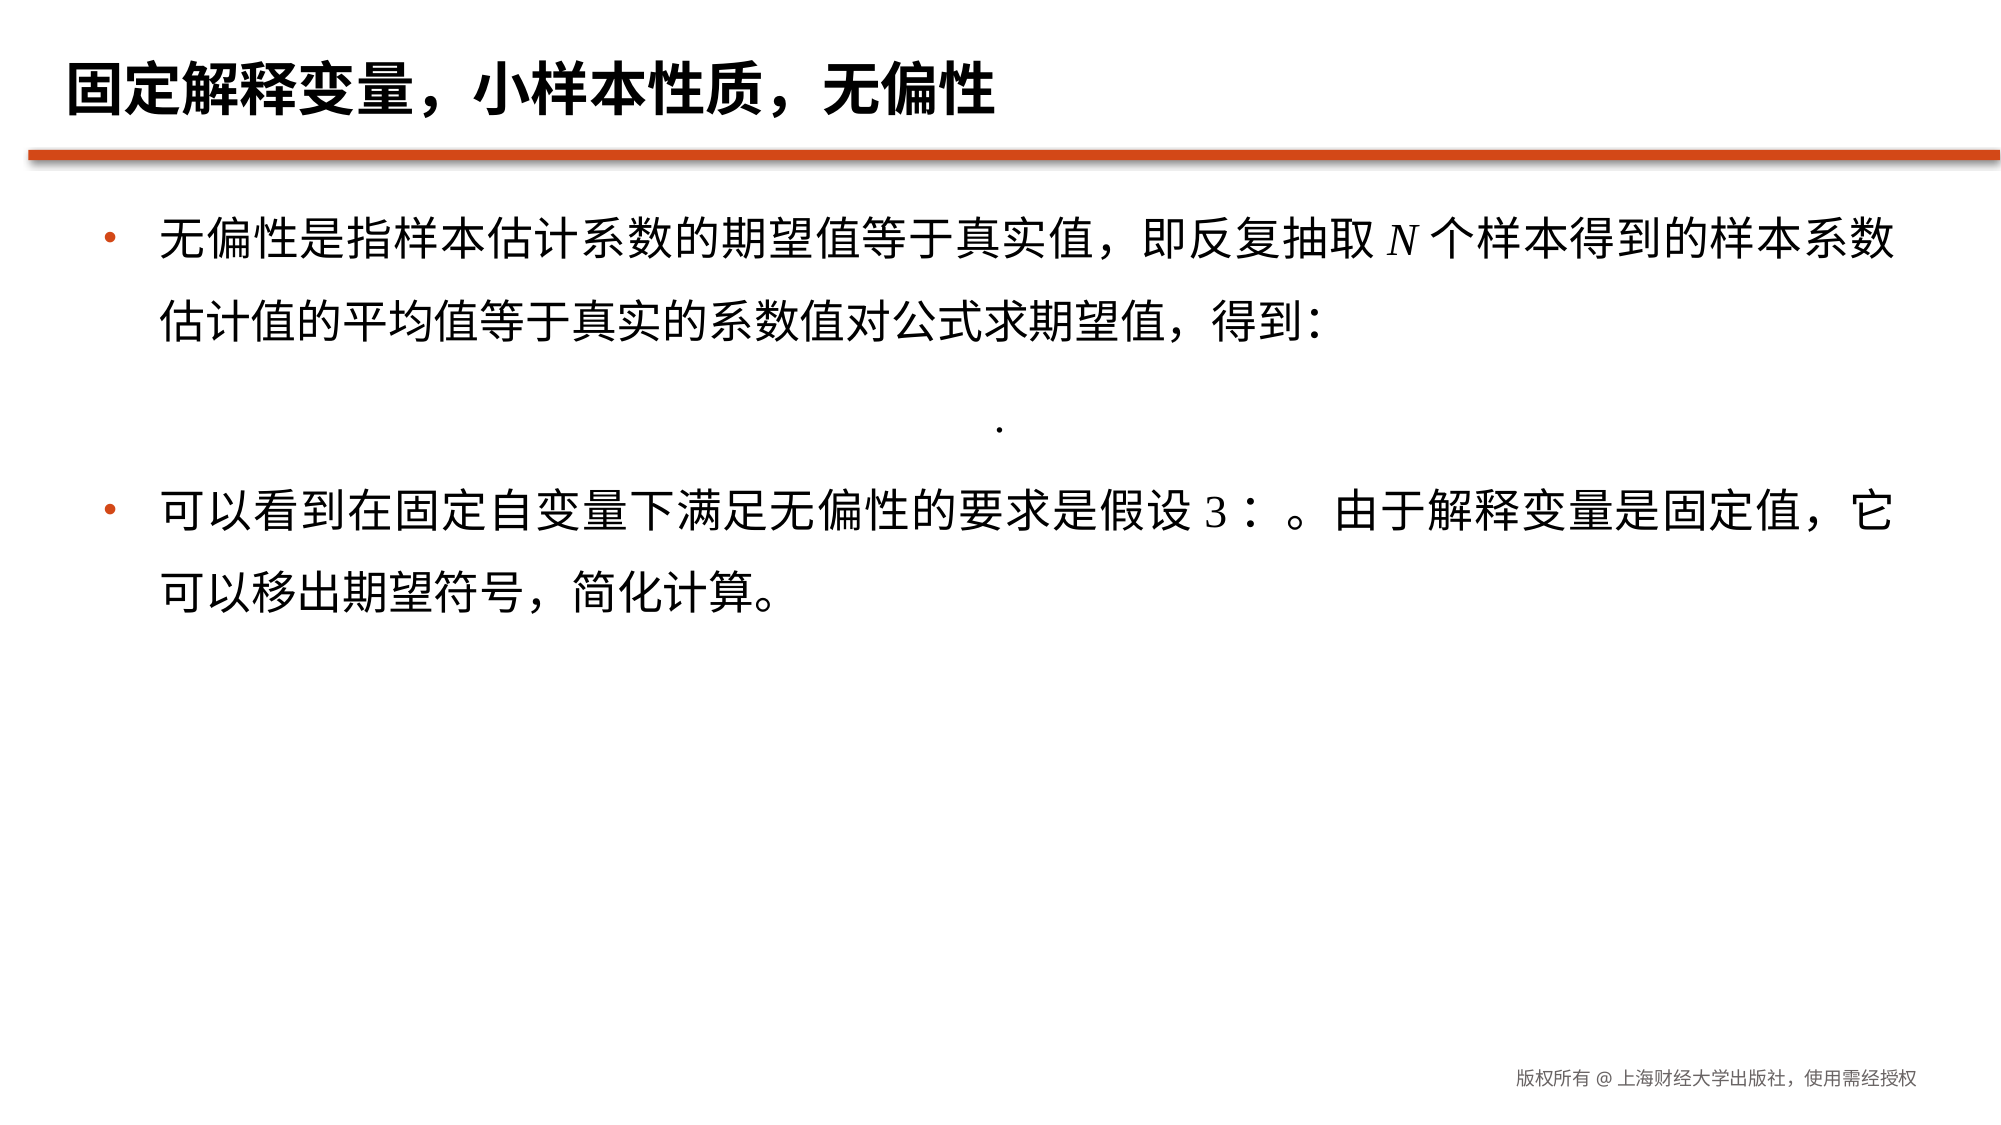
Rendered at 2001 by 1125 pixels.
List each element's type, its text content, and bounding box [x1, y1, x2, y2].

title 固定解释变量，小样本性质，无偏性 [50, 50, 1825, 138]
footer 版权所有@上海财经大学出版社，使用需经授权 [1483, 1046, 1950, 1109]
